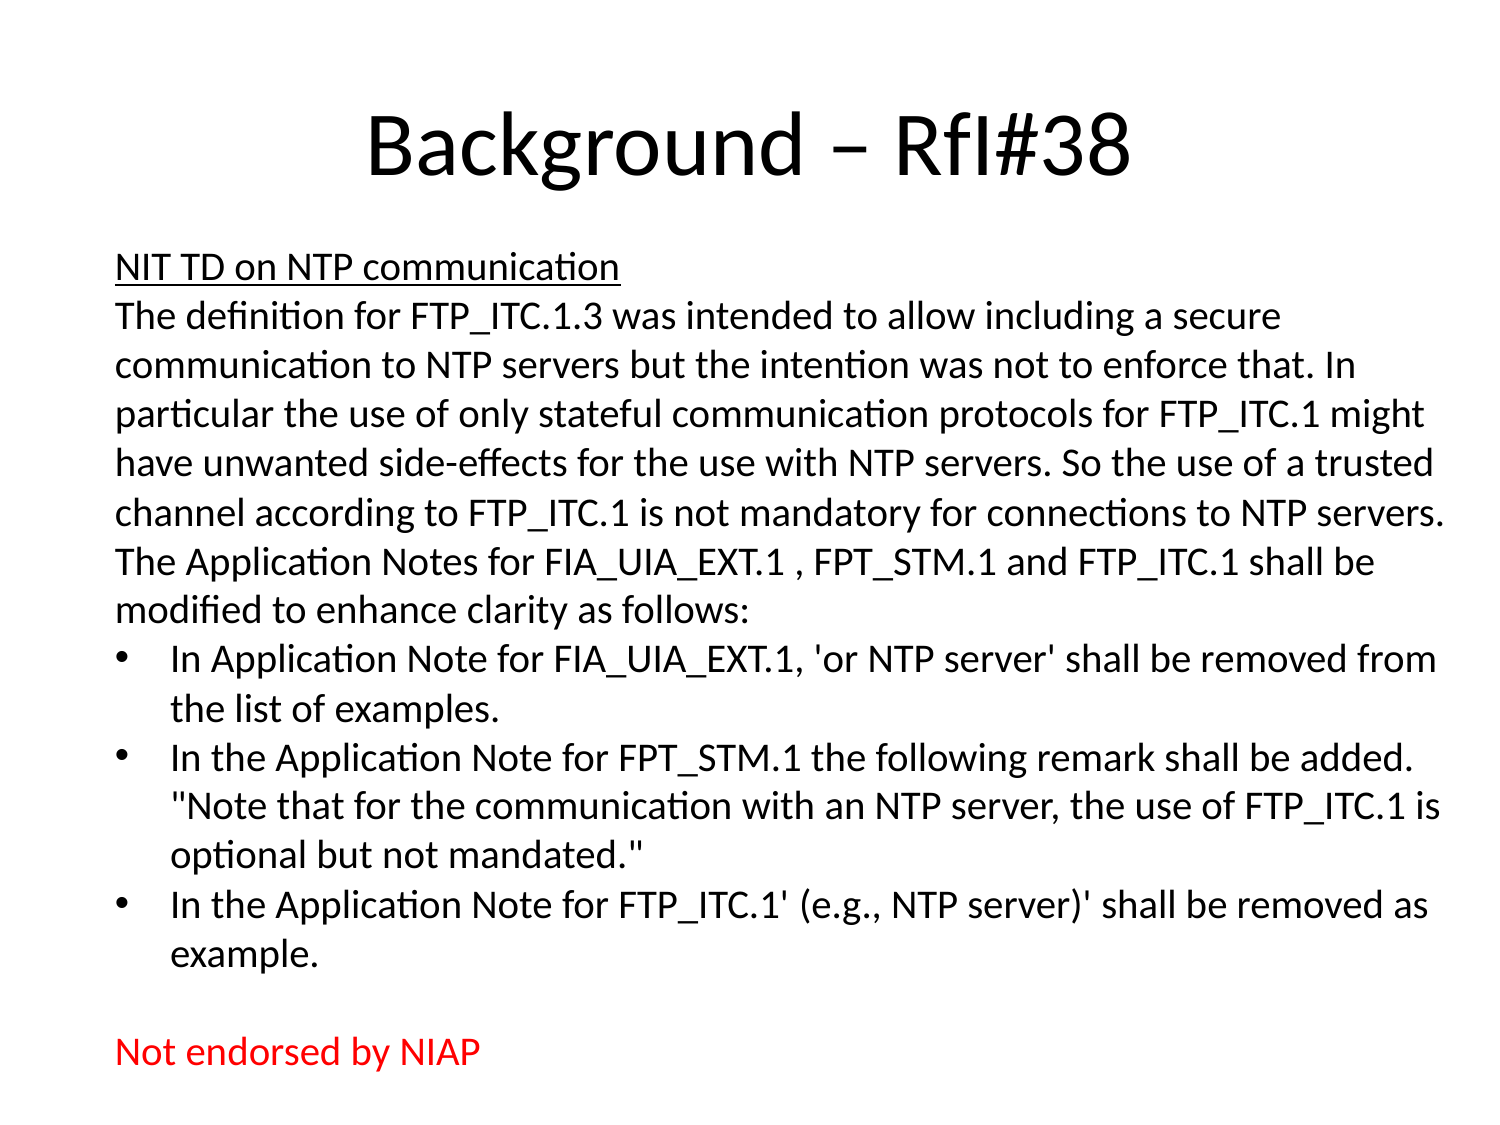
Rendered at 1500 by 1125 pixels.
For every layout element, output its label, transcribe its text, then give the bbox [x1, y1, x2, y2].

title Background – RfI#38 [75, 45, 1425, 233]
text_box NIT TD on NTP communication The definition for FTP_ITC.1.3 was intended to allow including a secure communication to NTP servers but the intention was not to enforce that. In particular the use of only stateful communication protocols for FTP_ITC.1 might have unwanted side-effects for the use with NTP servers. So the use of a trusted channel according to FTP_ITC.1 is not mandatory for connections to NTP servers. The Application Notes for FIA_UIA_EXT.1 , FPT_STM.1 and FTP_ITC.1 shall be modified to enhance clarity as follows: In Application Note for FIA_UIA_EXT.1, 'or NTP server' shall be removed from the list of examples. In the Application Note for FPT_STM.1 the following remark shall be added. "Note that for the communication with an NTP server, the use of FTP_ITC.1 is optional but not mandated." In the Application Note for FTP_ITC.1' (e.g., NTP server)' shall be removed as example. Not endorsed by NIAP [99, 232, 1472, 1096]
